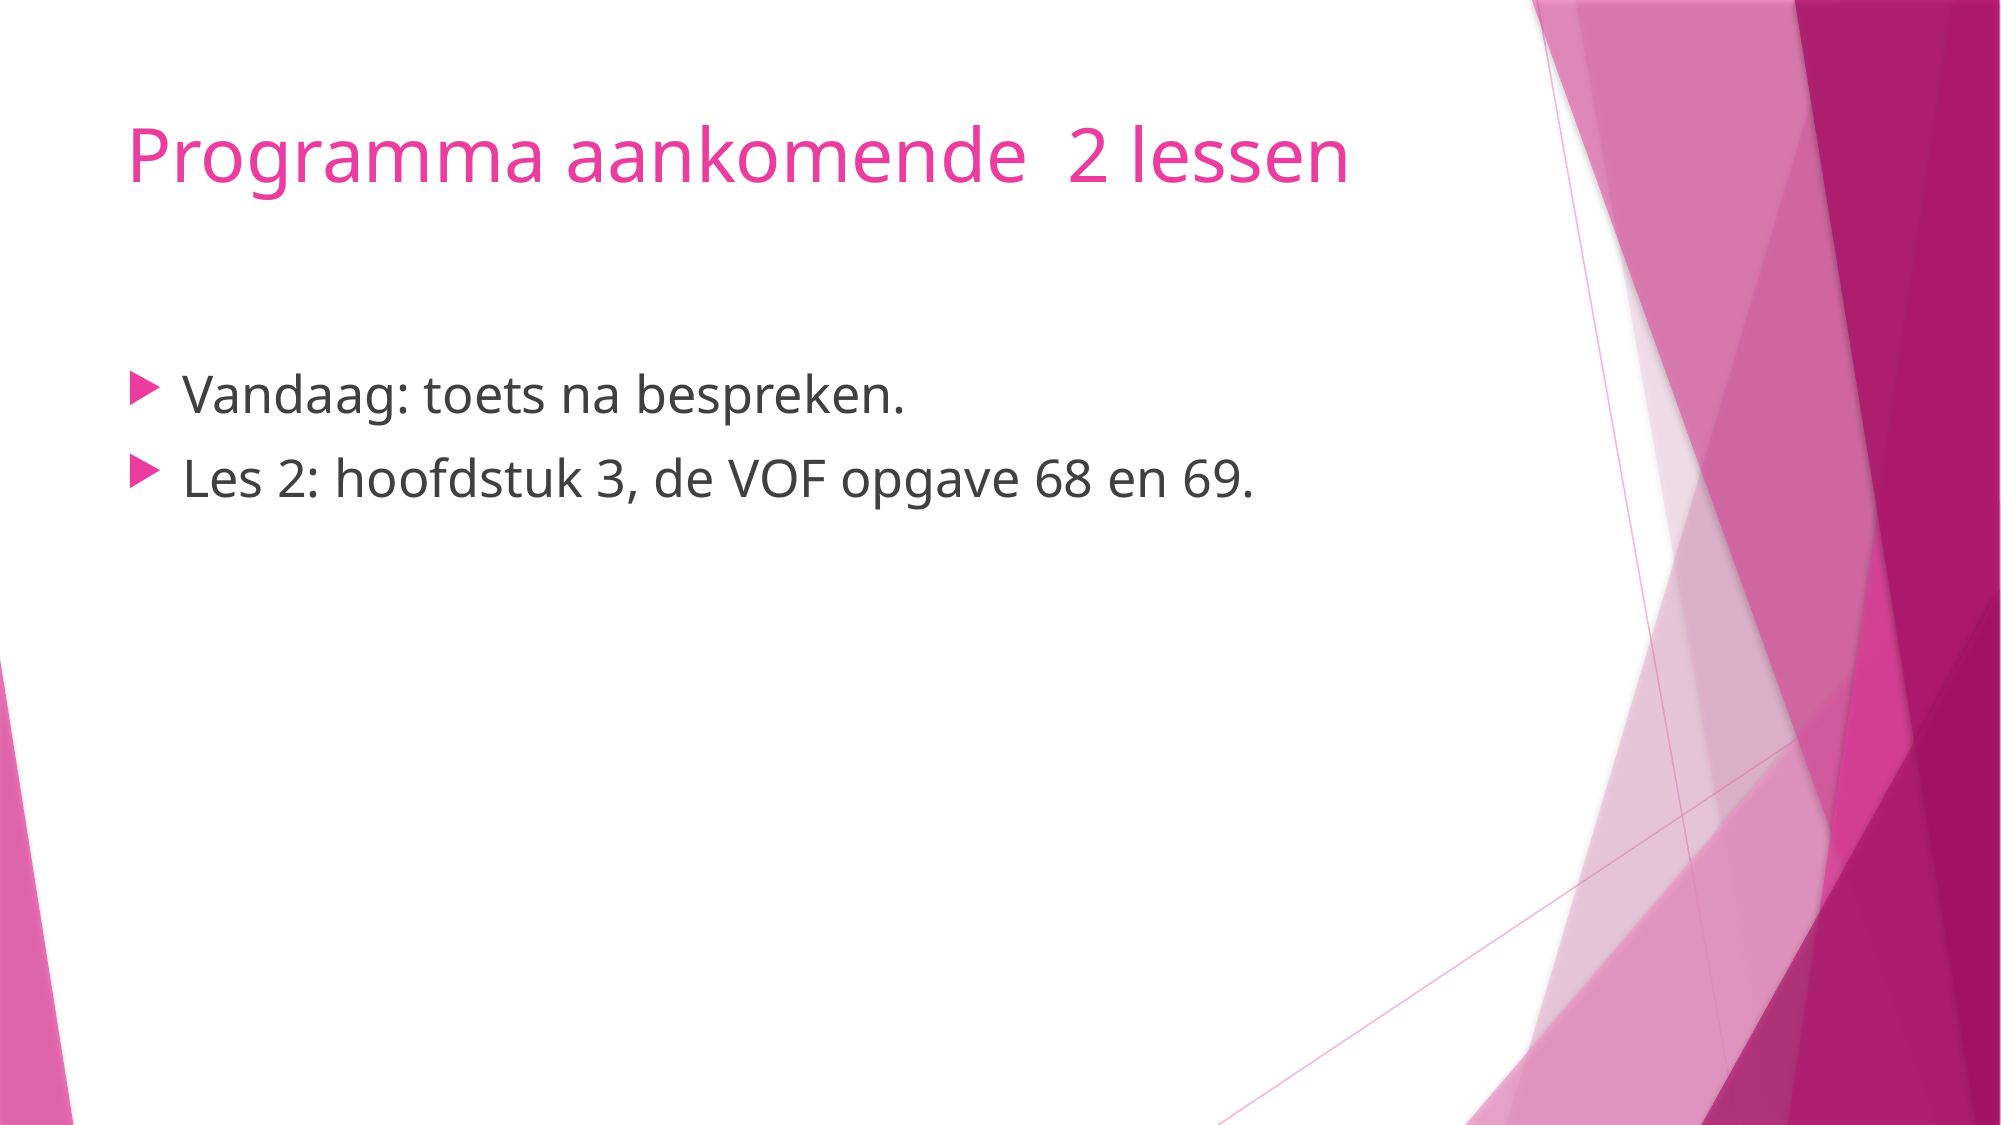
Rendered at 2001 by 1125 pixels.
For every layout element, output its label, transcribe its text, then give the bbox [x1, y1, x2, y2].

title Programma aankomende 2 lessen [111, 99, 1522, 317]
list Vandaag: toets na bespreken. Les 2: hoofdstuk 3, de VOF opgave 68 en 69. [111, 354, 1522, 992]
